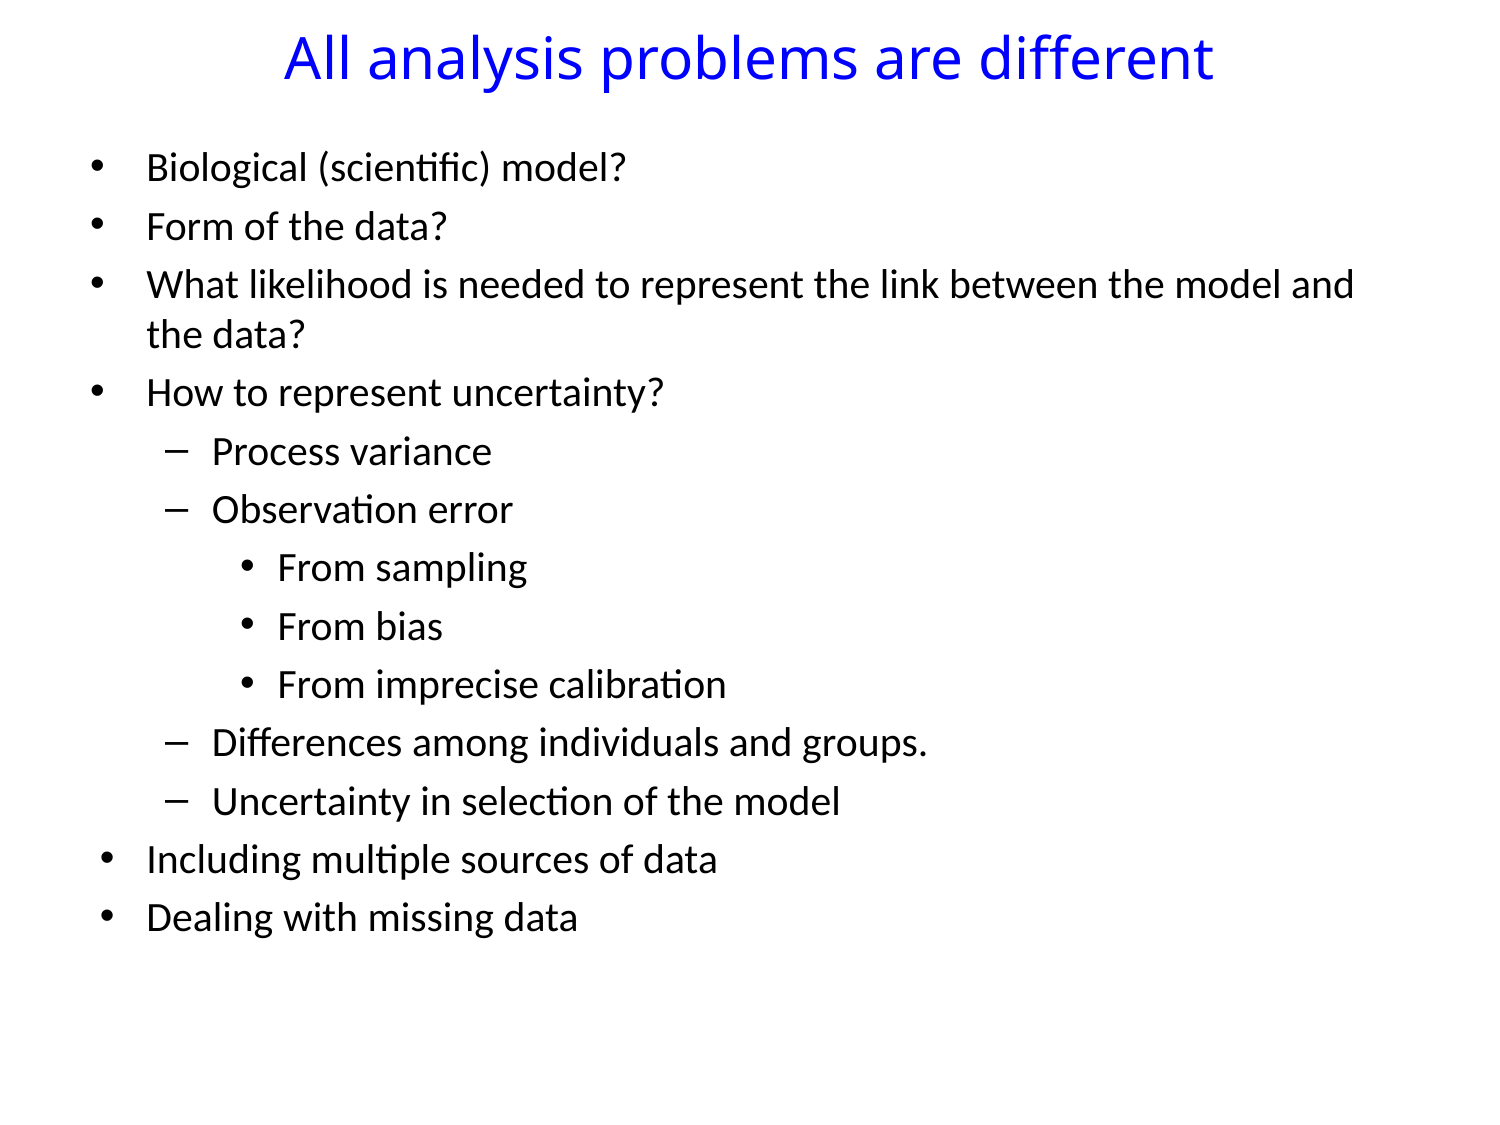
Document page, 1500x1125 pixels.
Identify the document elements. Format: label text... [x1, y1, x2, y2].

title All analysis problems are different [75, 0, 1425, 132]
list Biological (scientific) model? Form of the data? What likelihood is needed to represent the link between the model and the data? How to represent uncertainty? Process variance Observation error From sampling From bias From imprecise calibration Differences among individuals and groups. Uncertainty in selection of the model Including multiple sources of data Dealing with missing data [75, 132, 1425, 875]
